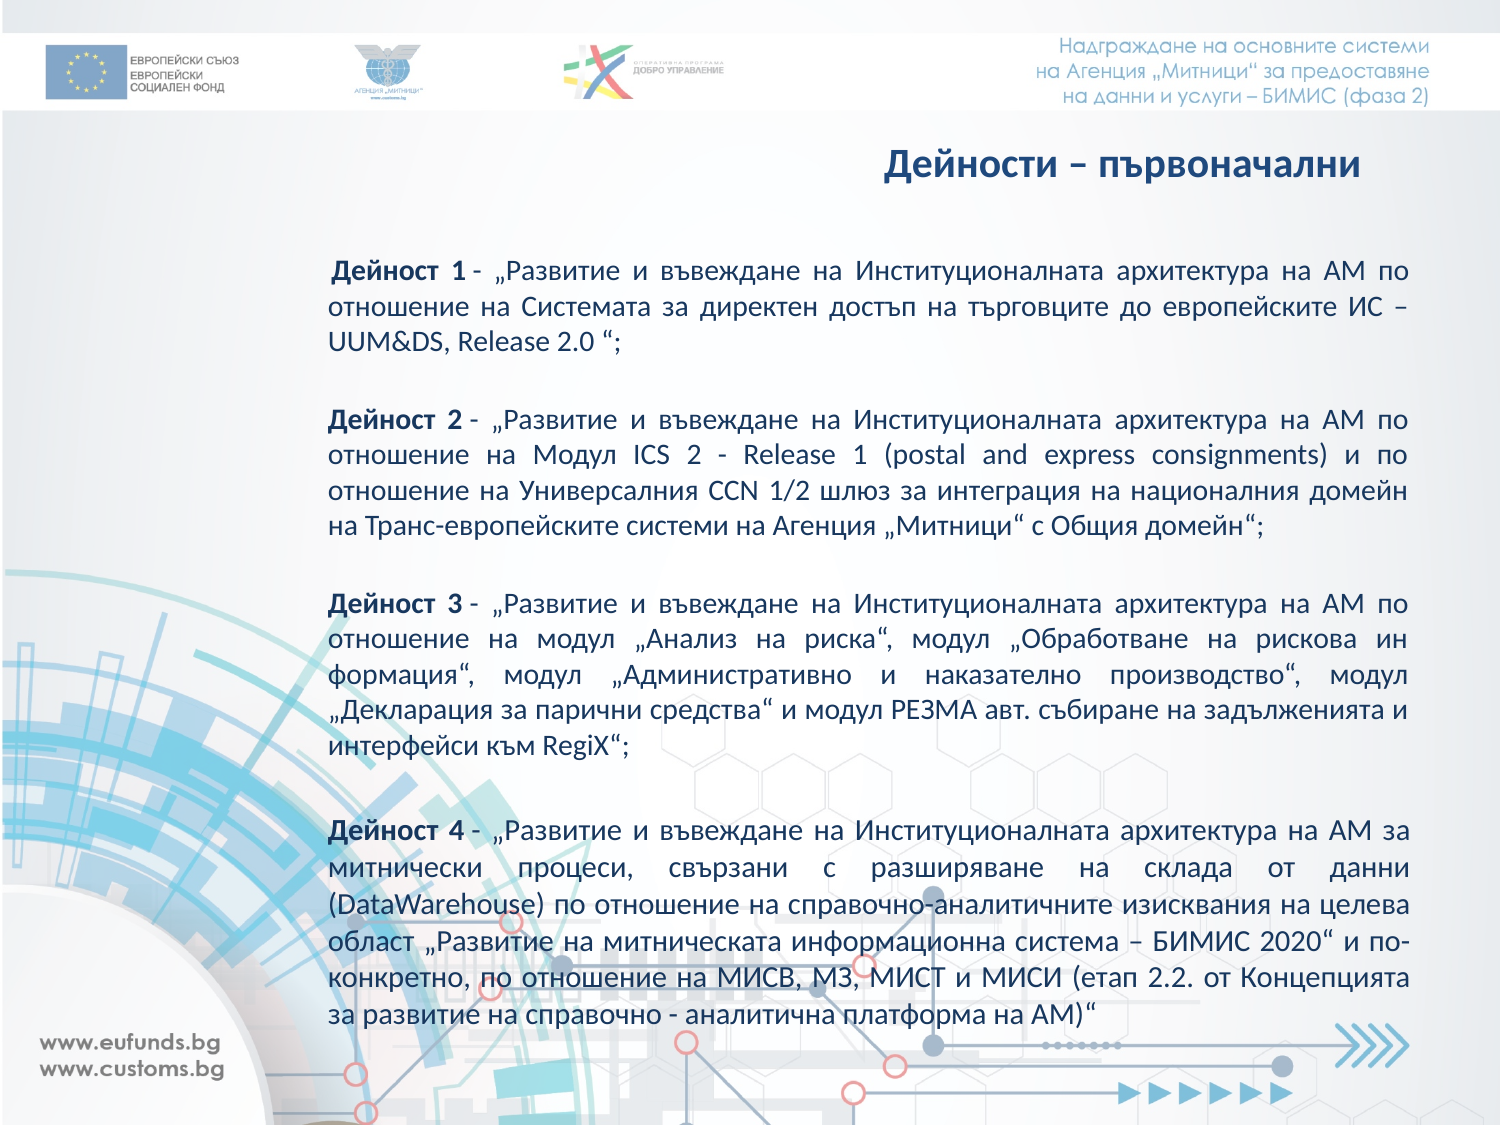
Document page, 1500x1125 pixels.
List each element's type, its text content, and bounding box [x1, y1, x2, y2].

list Дейност 1 - „Развитие и въвеждане на Институционалната архитектура на АМ по отношение на Системата за директен достъп на търговците до европейските ИС – UUM&DS, Release 2.0 “; Дейност 2 - „Развитие и въвеждане на Институционалната архитектура на АМ по отношение на Модул ICS 2 - Release 1 (postal and express consignments) и по отношение на Универсалния CCN 1/2 шлюз за интеграция на националния домейн на Транс-европейските системи на Агенция „Митници“ с Общия домейн“; Дейност 3 - „Развитие и въвеждане на Институционалната архитектура на АМ по отношение на модул „Анализ на риска“, модул „Обработване на рискова ин формация“, модул „Административно и наказателно производство“, модул „Декларация за парични средства“ и модул РЕЗМА авт. събиране на задълженията и интерфейси към RegiX“; Дейност 4 - „Развитие и въвеждане на Институционалната архитектура на АМ за митнически процеси, свързани с разширяване на склада от данни (DataWarehouse) по отношение на справочно-аналитичните изисквания на целева област „Развитие на митническата информационна система – БИМИС 2020“ и по-конкретно, по отношение на МИСВ, МЗ, МИСТ и МИСИ (етап 2.2. от Концепцията за развитие на справочно - аналитична платформа на АМ)“ [312, 243, 1425, 1083]
title Дейности – първоначални [820, 113, 1425, 209]
